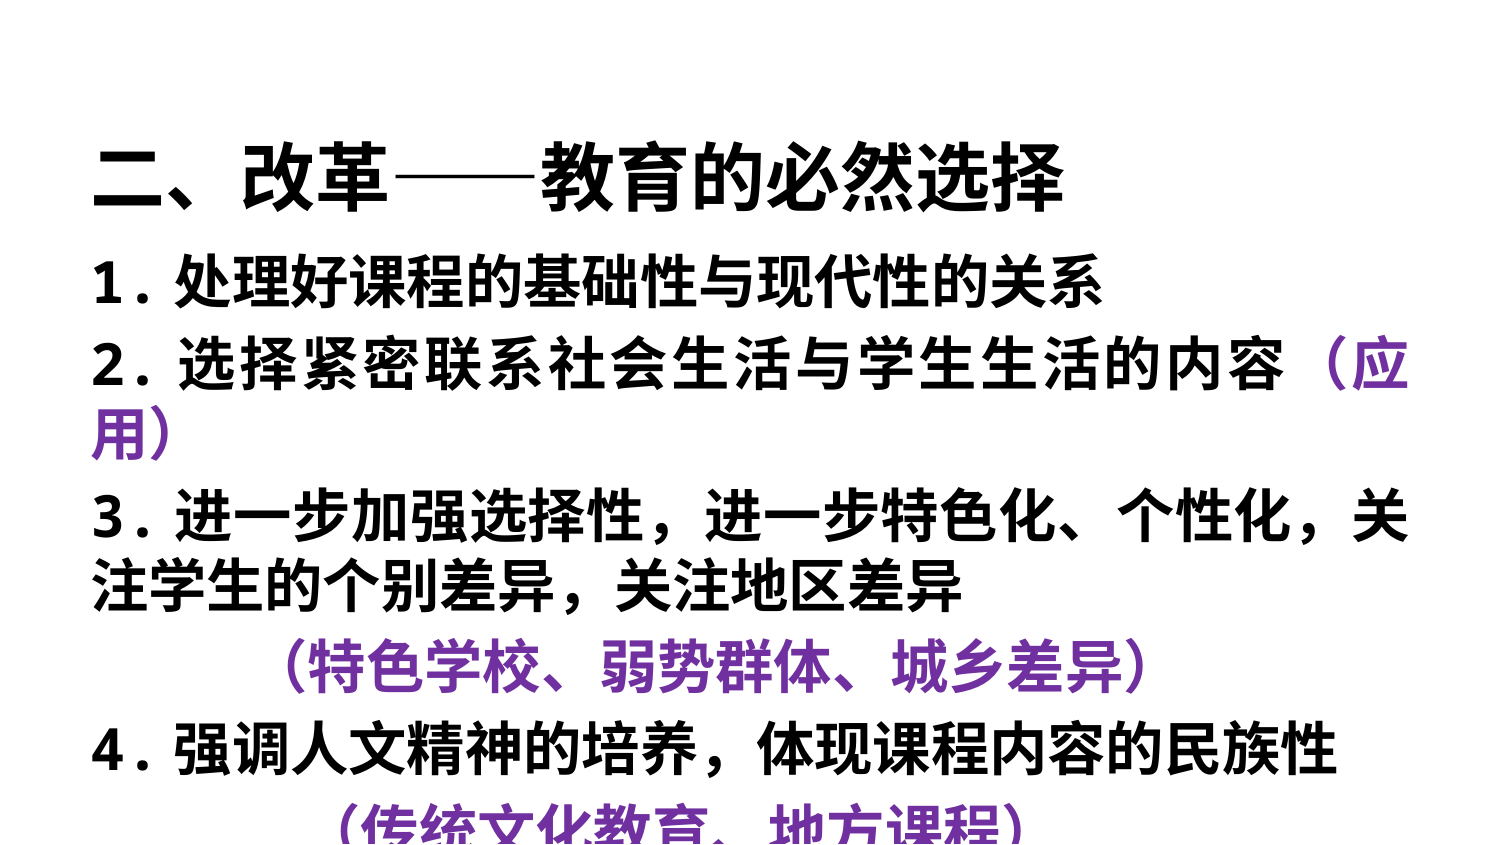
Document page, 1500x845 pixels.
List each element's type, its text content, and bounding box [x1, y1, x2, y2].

list 二、改革——教育的必然选择 1.处理好课程的基础性与现代性的关系 2.选择紧密联系社会生活与学生生活的内容（应用） 3.进一步加强选择性，进一步特色化、个性化，关注学生的个别差异，关注地区差异 （特色学校、弱势群体、城乡差异） 4.强调人文精神的培养，体现课程内容的民族性 （传统文化教育、地方课程） [74, 122, 1426, 801]
